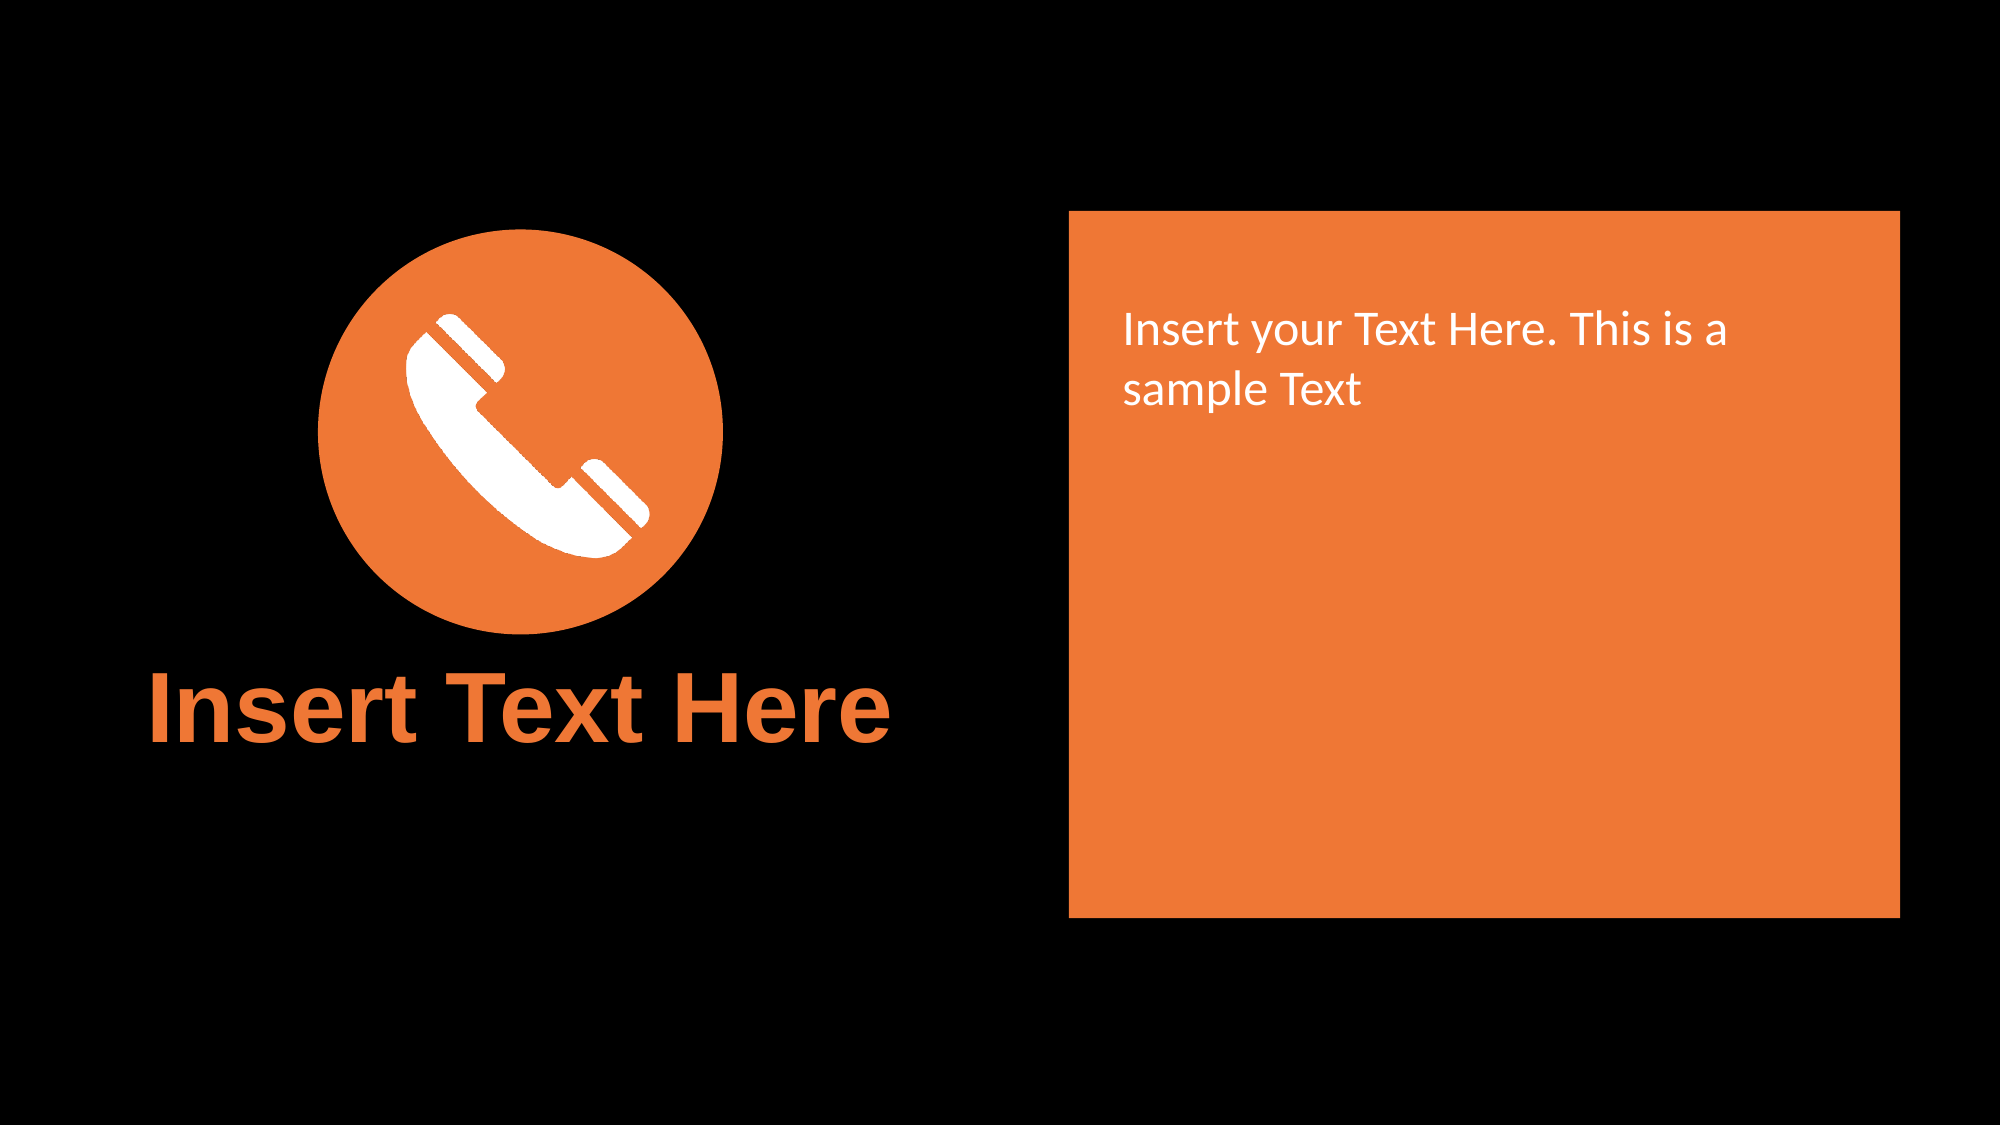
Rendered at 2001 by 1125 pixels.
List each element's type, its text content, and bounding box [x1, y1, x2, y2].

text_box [317, 229, 723, 635]
text_box Insert Text Here [79, 634, 961, 770]
text_box Insert your Text Here. This is a sample Text [1107, 288, 1847, 424]
text_box [1068, 210, 1901, 919]
